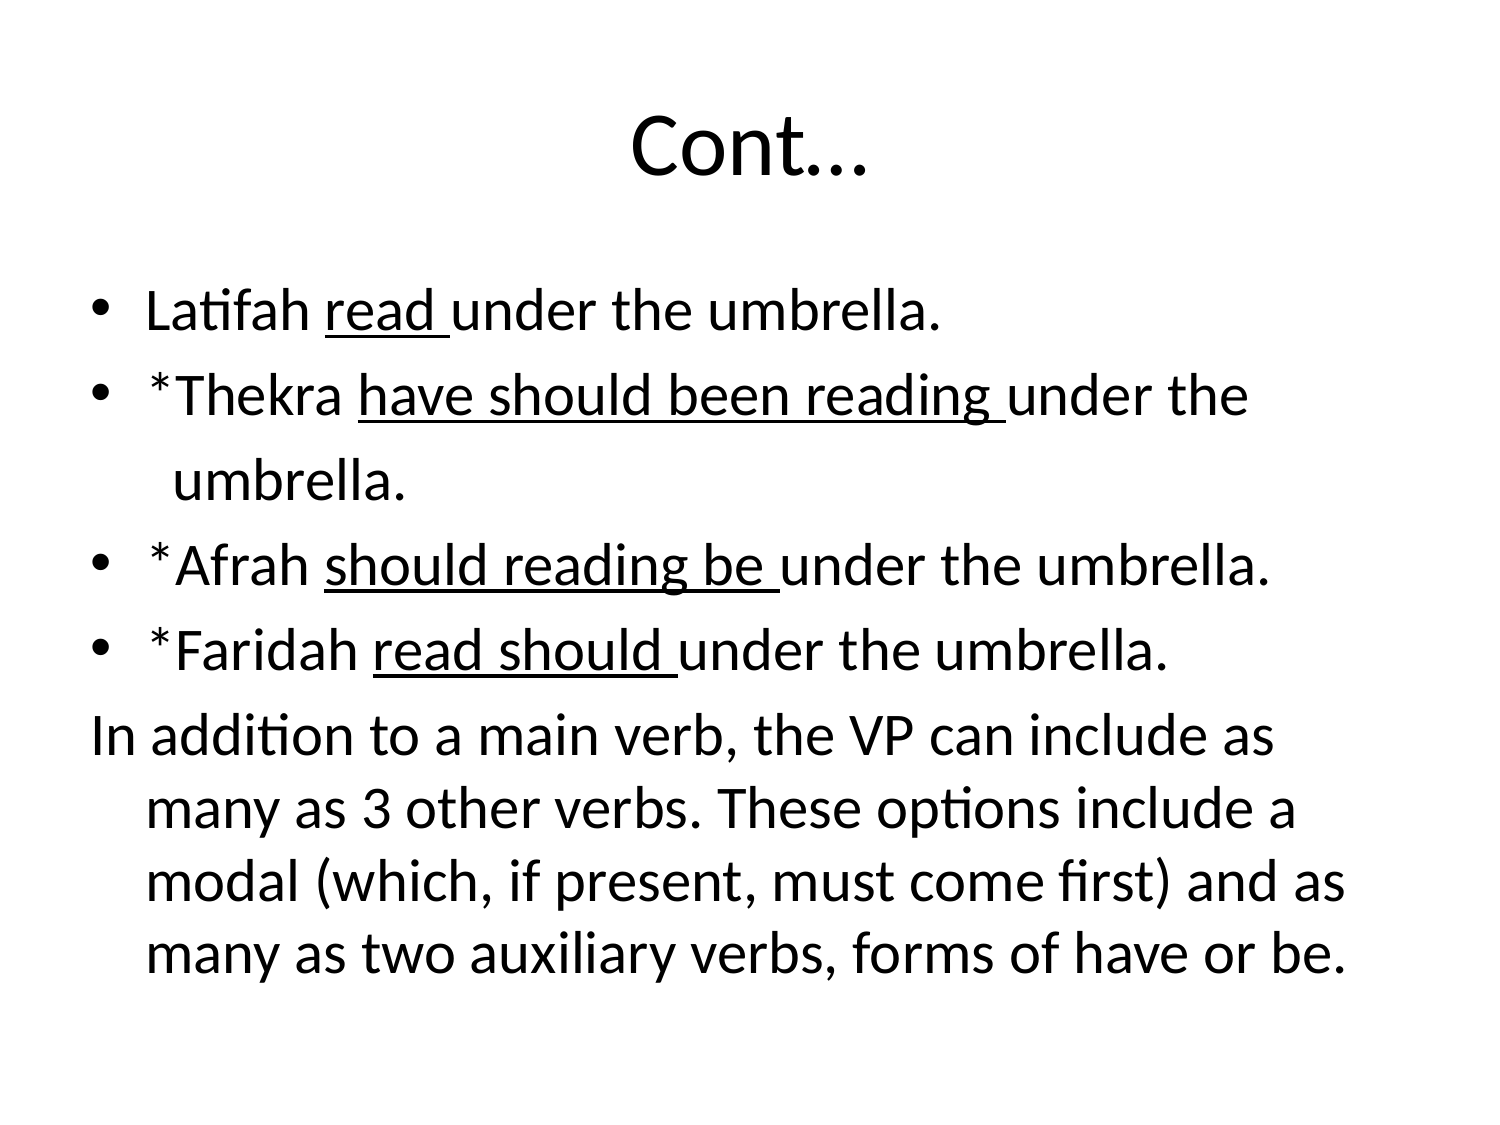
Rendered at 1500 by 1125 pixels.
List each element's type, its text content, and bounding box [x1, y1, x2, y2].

title Cont… [75, 45, 1425, 233]
list Latifah read under the umbrella. *Thekra have should been reading under the umbrella. *Afrah should reading be under the umbrella. *Faridah read should under the umbrella. In addition to a main verb, the VP can include as many as 3 other verbs. These options include a modal (which, if present, must come first) and as many as two auxiliary verbs, forms of have or be. [75, 262, 1425, 1005]
